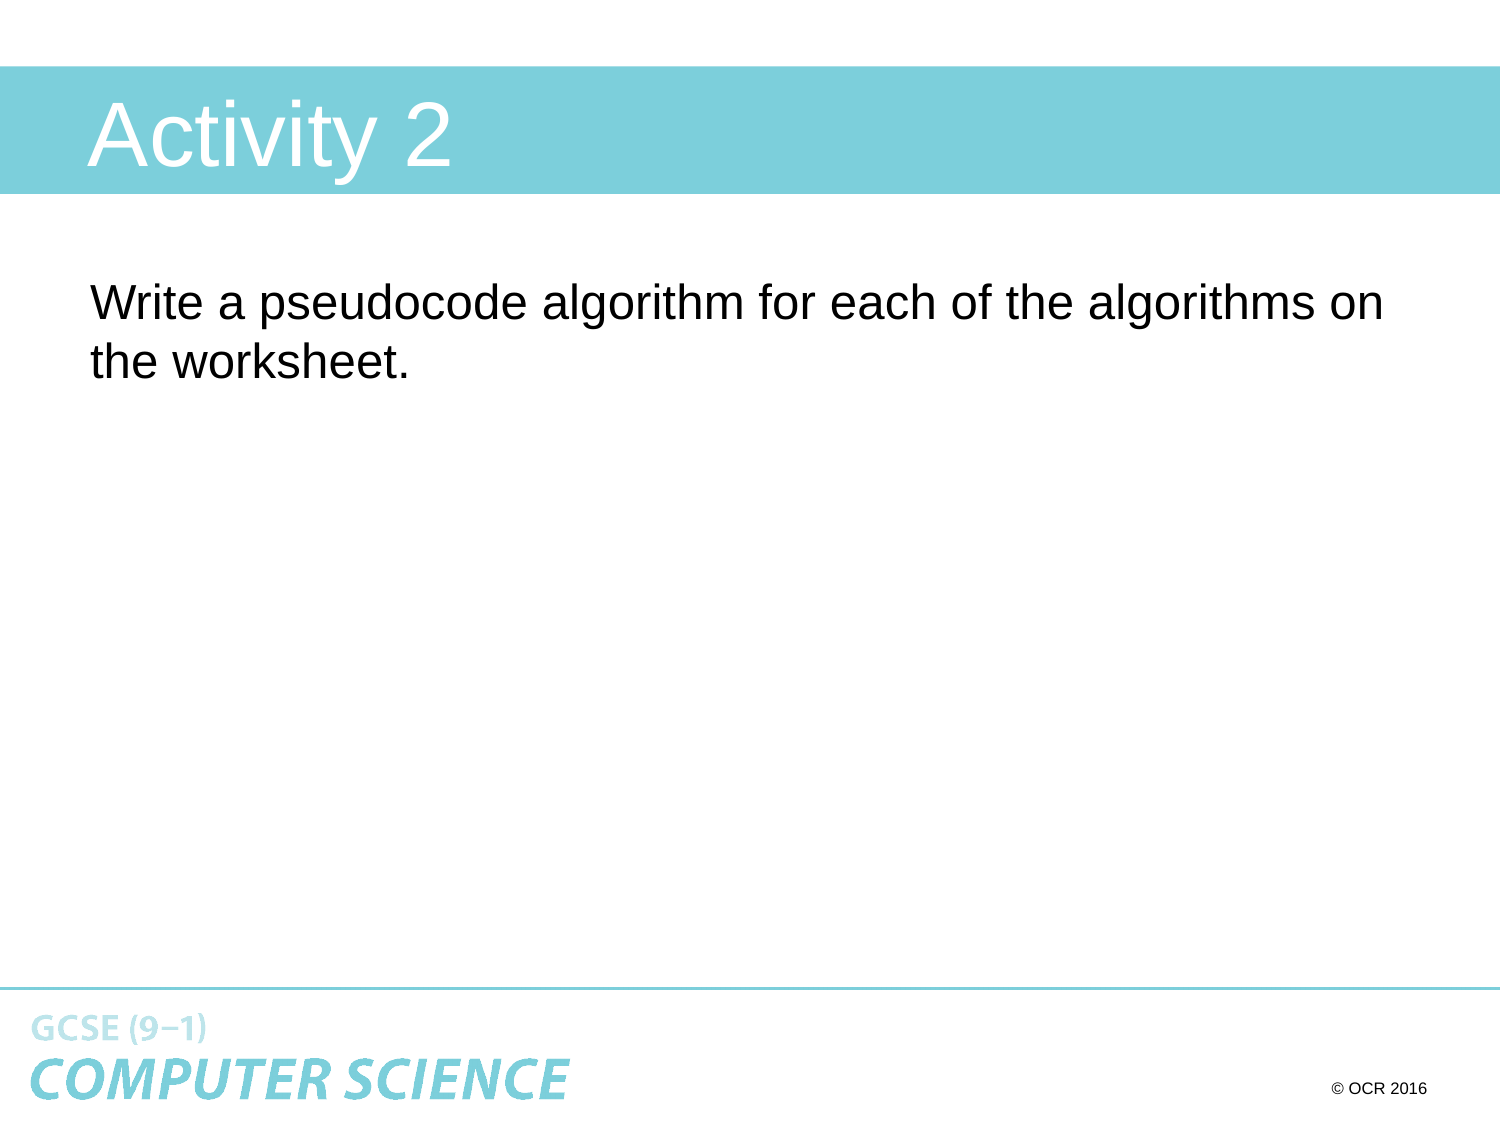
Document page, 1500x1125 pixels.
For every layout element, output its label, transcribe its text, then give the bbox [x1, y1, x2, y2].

list Write a pseudocode algorithm for each of the algorithms on the worksheet. [75, 262, 1459, 398]
title Activity 2 [0, 66, 1500, 194]
picture [0, 987, 1500, 1124]
